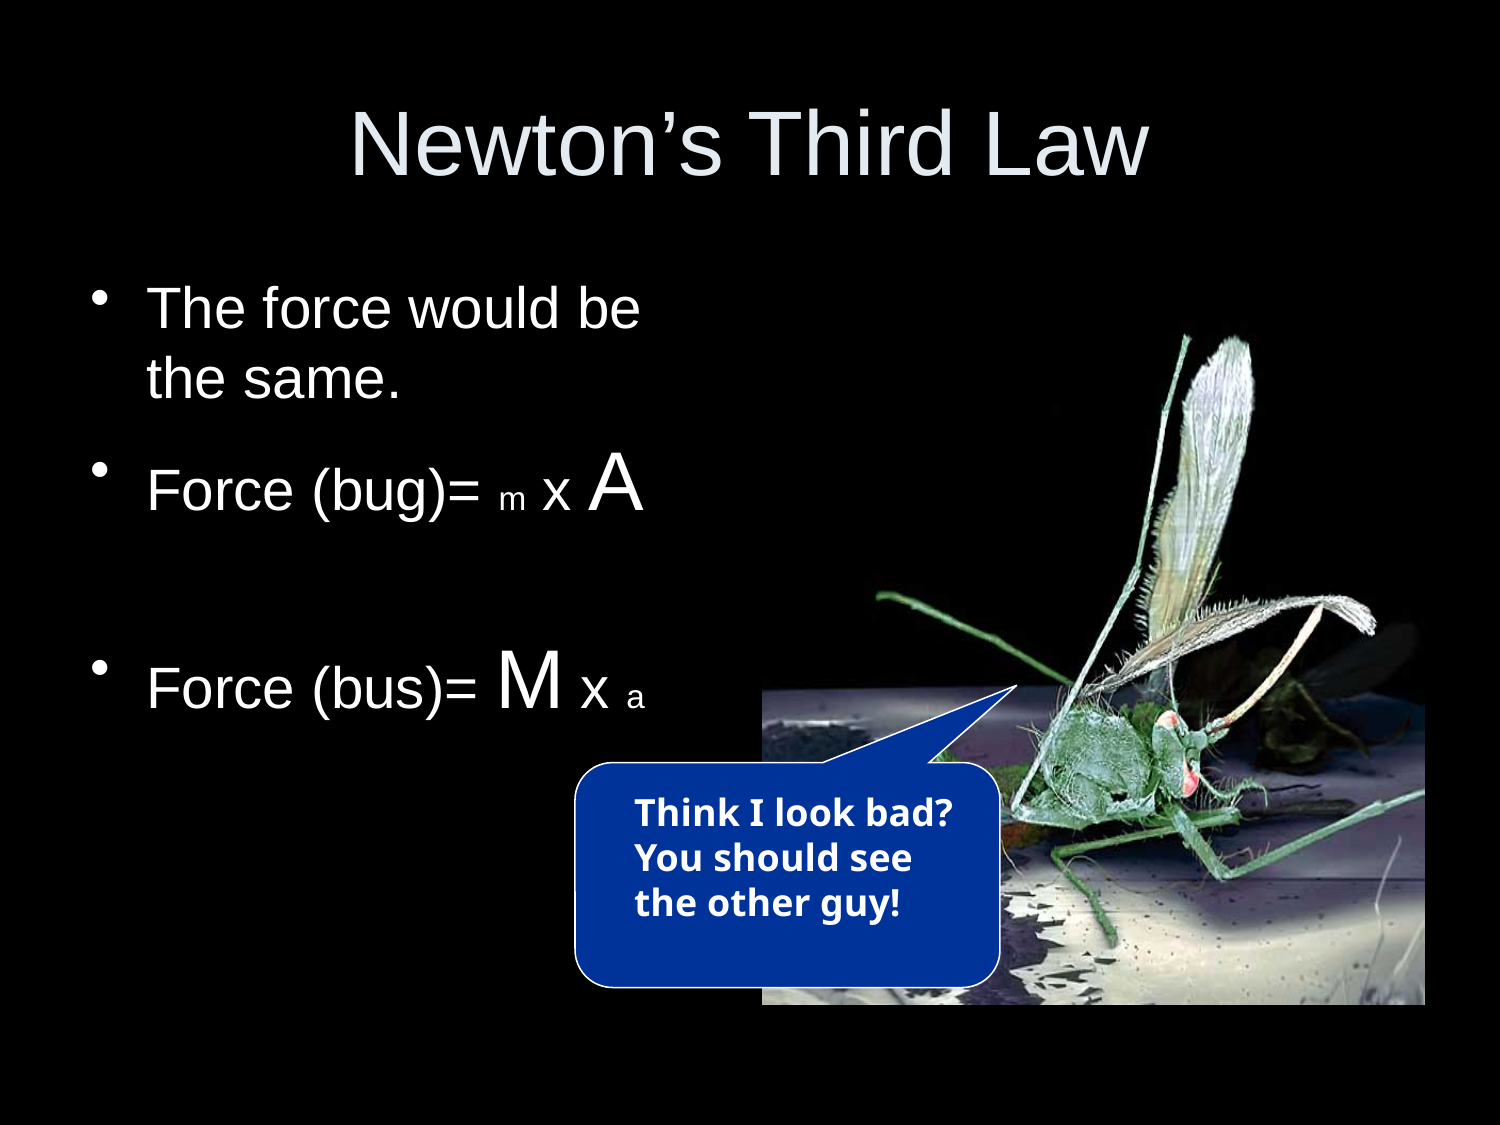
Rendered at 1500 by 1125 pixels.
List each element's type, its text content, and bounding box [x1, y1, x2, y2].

text_box [574, 762, 757, 988]
text_box Think I look bad? You should see the other guy! [619, 781, 757, 932]
title Newton’s Third Law [74, 44, 1426, 233]
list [762, 262, 1426, 1006]
list The force would be the same. Force (bug)= m x A Force (bus)= M x a [74, 262, 738, 1006]
